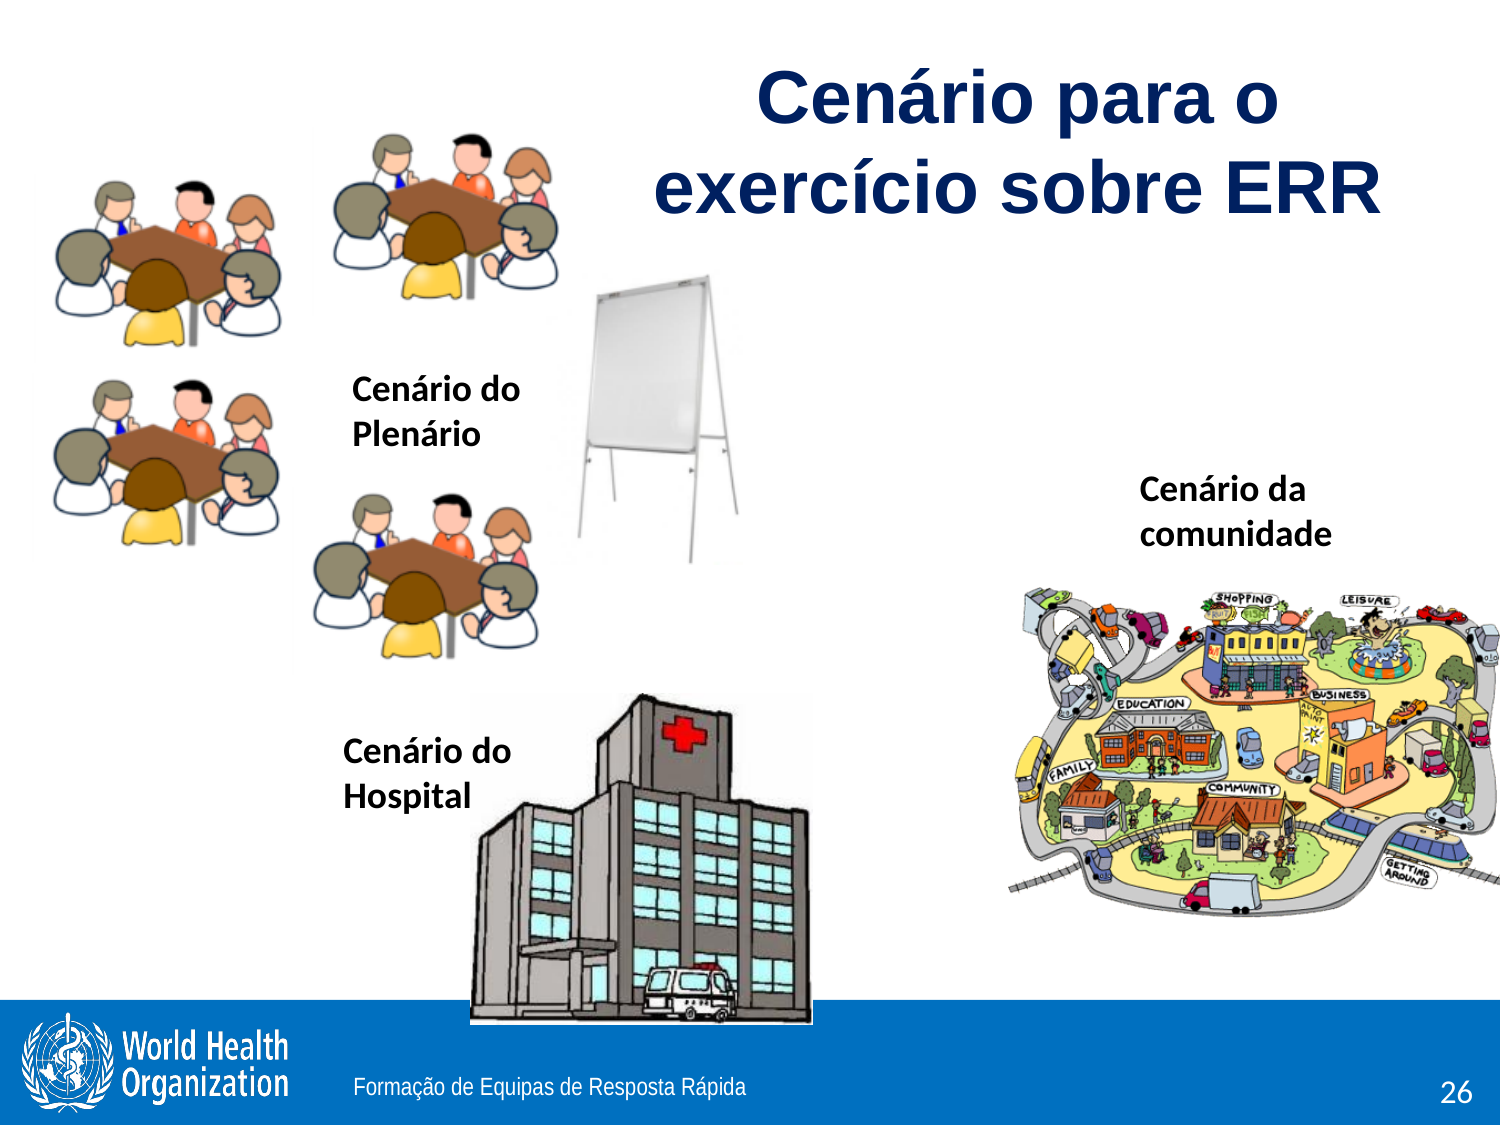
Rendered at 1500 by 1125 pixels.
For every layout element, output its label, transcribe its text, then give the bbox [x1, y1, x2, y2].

title Cenário para o exercício sobre ERR [612, 45, 1425, 233]
picture [1008, 587, 1500, 918]
picture [291, 127, 743, 676]
text_box Cenário da comunidade [1125, 456, 1400, 562]
text_box Cenário do Hospital [328, 718, 464, 824]
text_box Cenário do Plenário [337, 356, 539, 462]
picture [21, 1012, 288, 1113]
picture [32, 373, 288, 562]
picture [469, 693, 813, 1026]
picture [34, 174, 290, 363]
